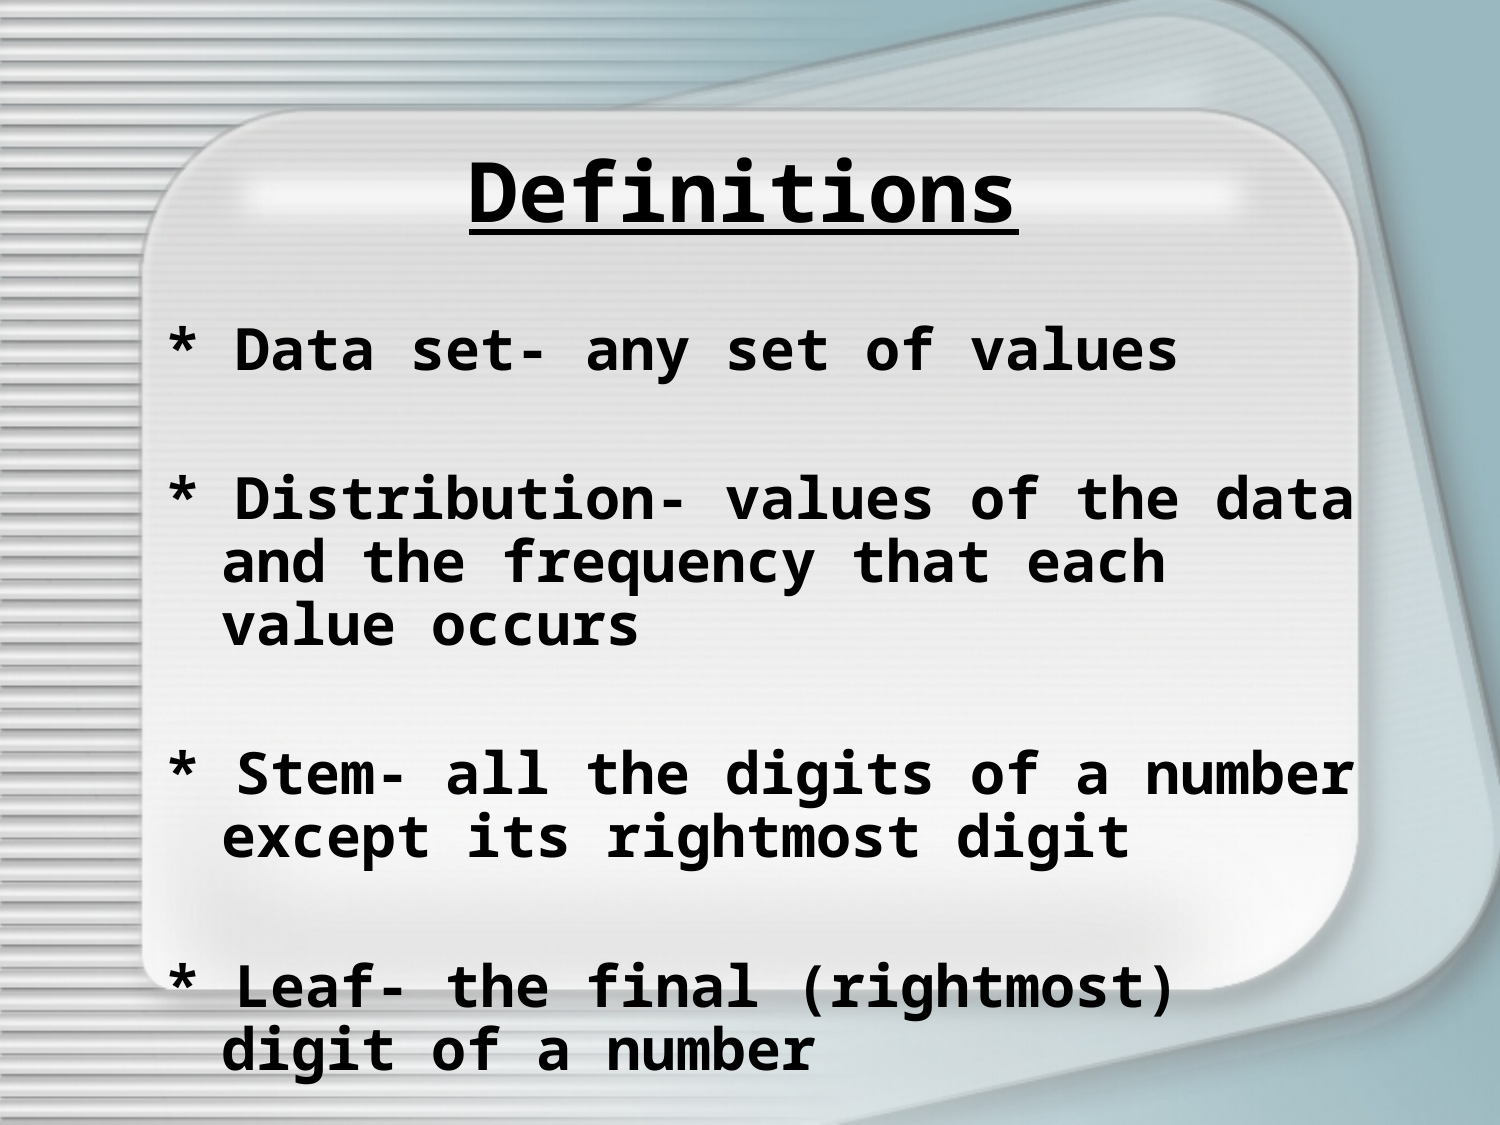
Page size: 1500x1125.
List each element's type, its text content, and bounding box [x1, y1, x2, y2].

list * Data set- any set of values * Distribution- values of the data and the frequency that each value occurs * Stem- all the digits of a number except its rightmost digit * Leaf- the final (rightmost) digit of a number [150, 312, 1388, 1125]
picture [0, 0, 1500, 1125]
title Definitions [174, 99, 1313, 279]
